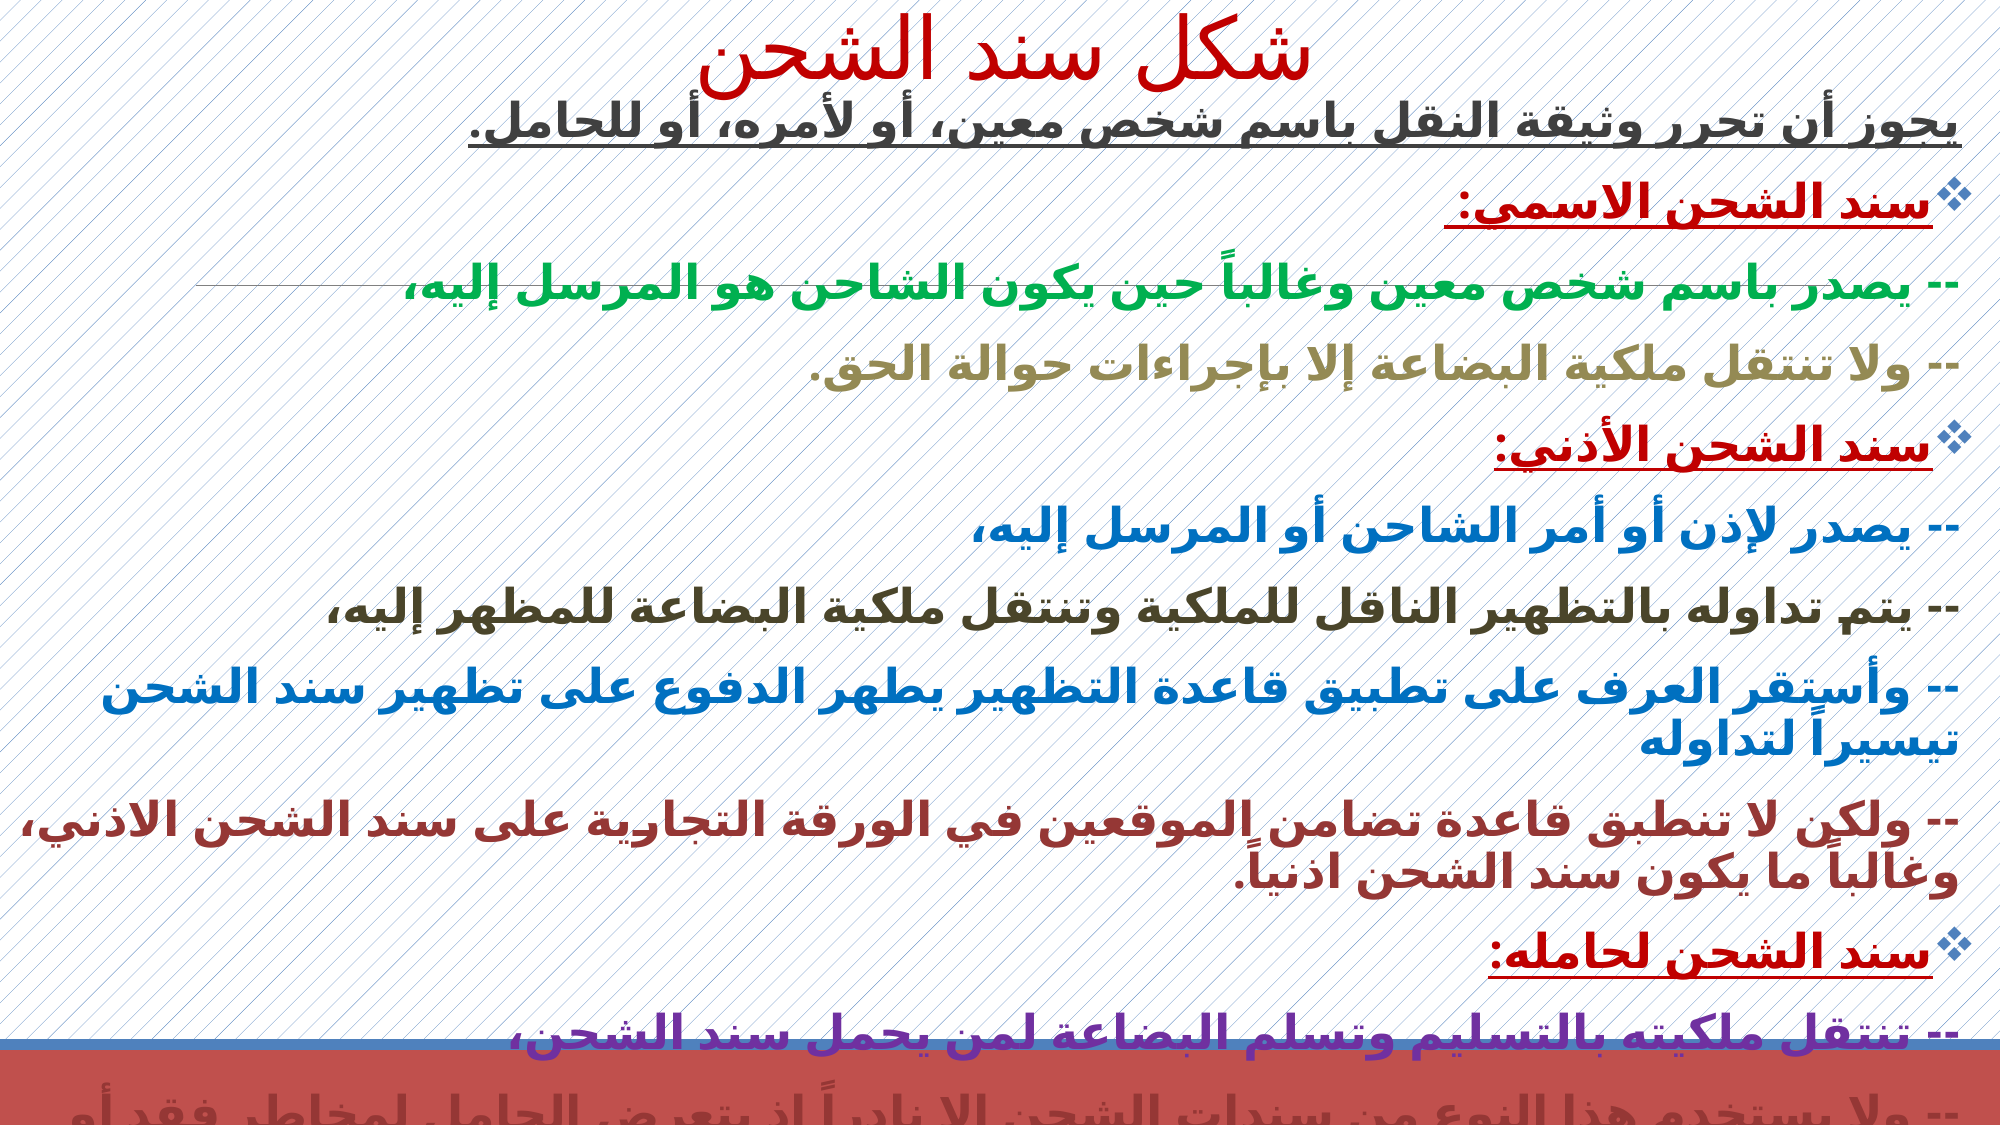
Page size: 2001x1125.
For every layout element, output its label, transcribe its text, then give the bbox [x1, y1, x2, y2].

list يجوز أن تحرر وثيقة النقل باسم شخص معين، أو لأمره، أو للحامل. سند الشحن الاسمي: -- يصدر باسم شخص معين وغالباً حين يكون الشاحن هو المرسل إليه، -- ولا تنتقل ملكية البضاعة إلا بإجراءات حوالة الحق. سند الشحن الأذني: -- يصدر لإذن أو أمر الشاحن أو المرسل إليه، -- يتم تداوله بالتظهير الناقل للملكية وتنتقل ملكية البضاعة للمظهر إليه، -- وأستقر العرف على تطبيق قاعدة التظهير يطهر الدفوع على تظهير سند الشحن تيسيراً لتداوله -- ولكن لا تنطبق قاعدة تضامن الموقعين في الورقة التجارية على سند الشحن الاذني، وغالباً ما يكون سند الشحن اذنياً. سند الشحن لحامله: -- تنتقل ملكيته بالتسليم وتسلم البضاعة لمن يحمل سند الشحن، -- ولا يستخدم هذا النوع من سندات الشحن إلا نادراً إذ يتعرض الحامل لمخاطر فقد أو سرقة السند. [16, 89, 1977, 1040]
title شكل سند الشحن [180, 0, 1830, 89]
